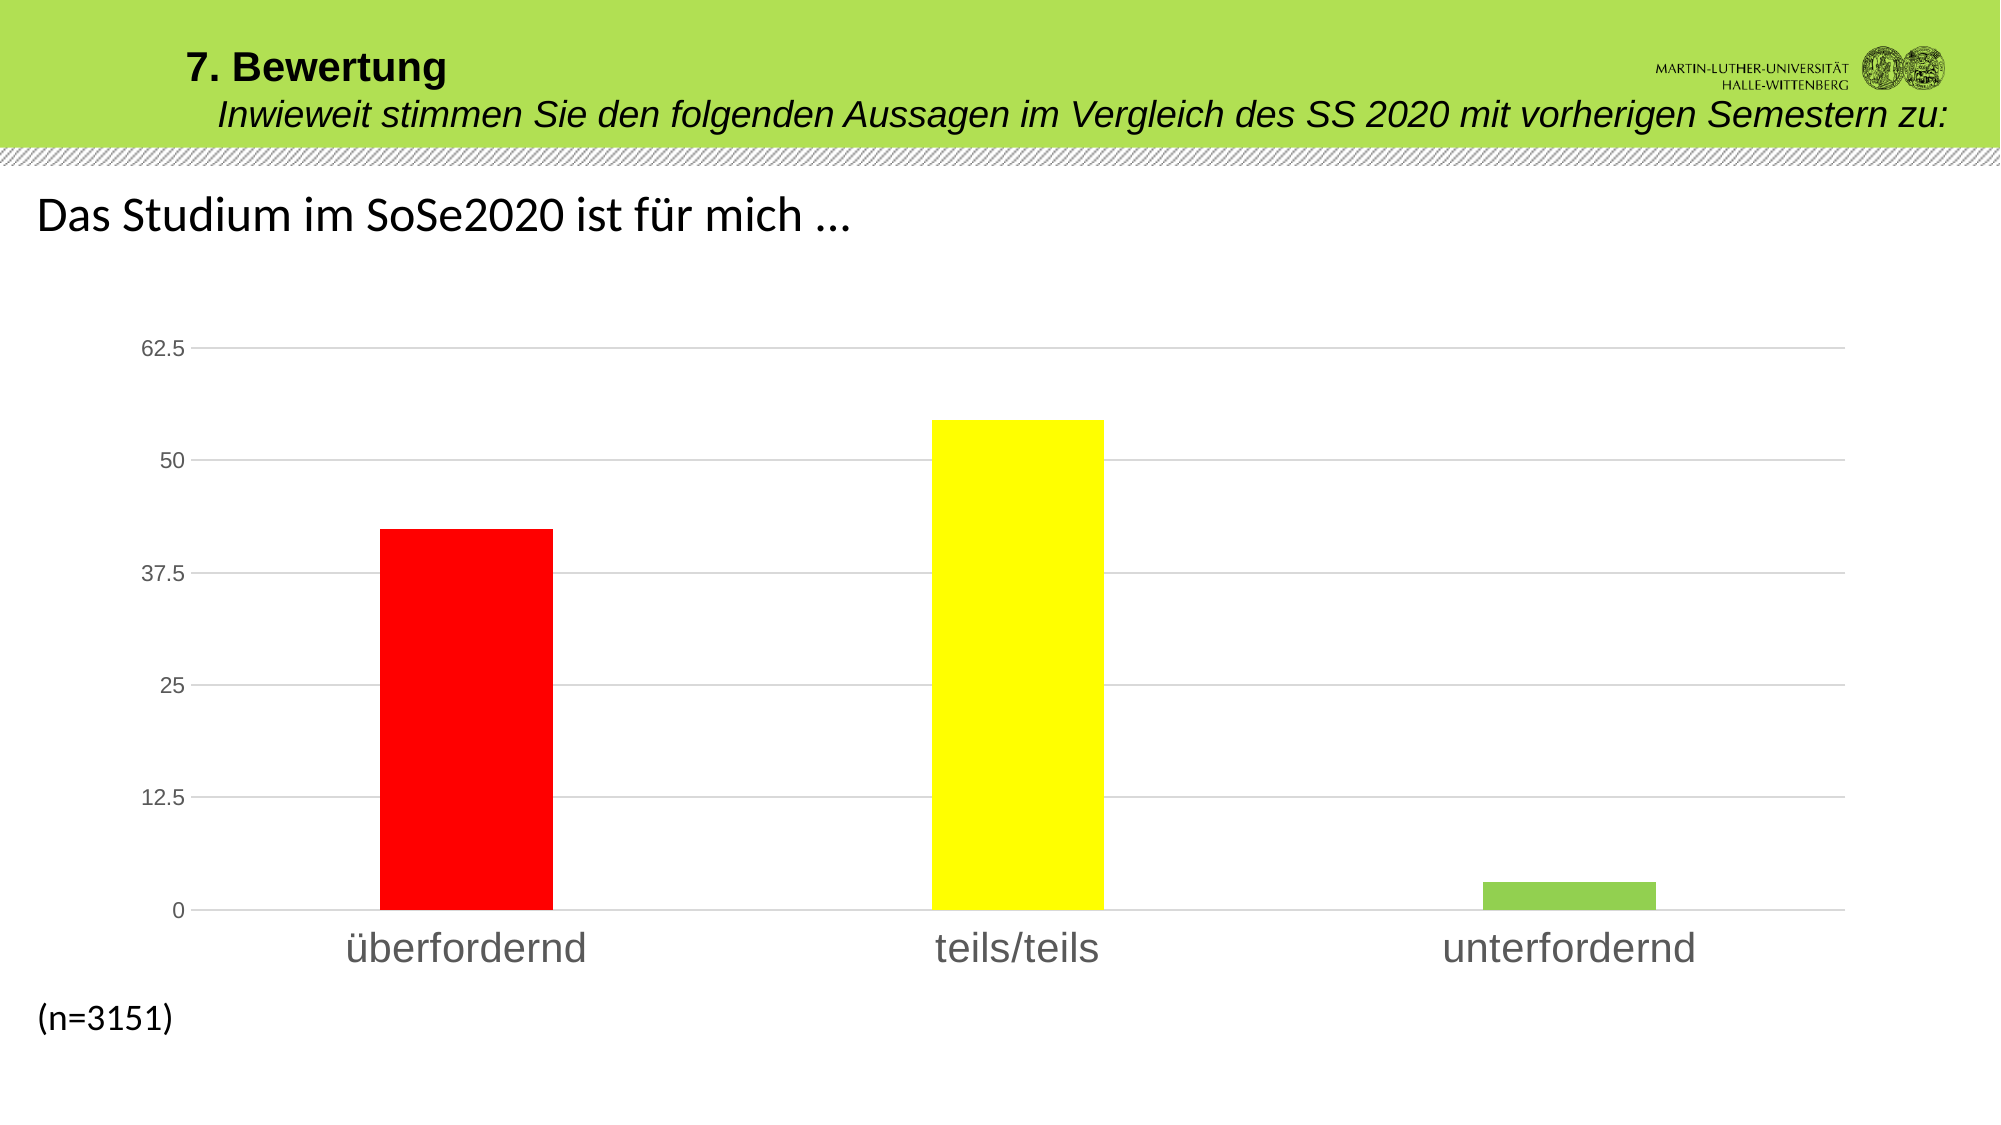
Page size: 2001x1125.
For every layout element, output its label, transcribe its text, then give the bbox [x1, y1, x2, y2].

text_box 7. Bewertung Inwieweit stimmen Sie den folgenden Aussagen im Vergleich des SS 2020 mit vorherigen Semestern zu: [178, 32, 1968, 142]
picture [0, 148, 2000, 166]
title Das Studium im SoSe2020 ist für mich ... (n=3151) [36, 187, 1964, 1083]
chart [121, 297, 1855, 987]
